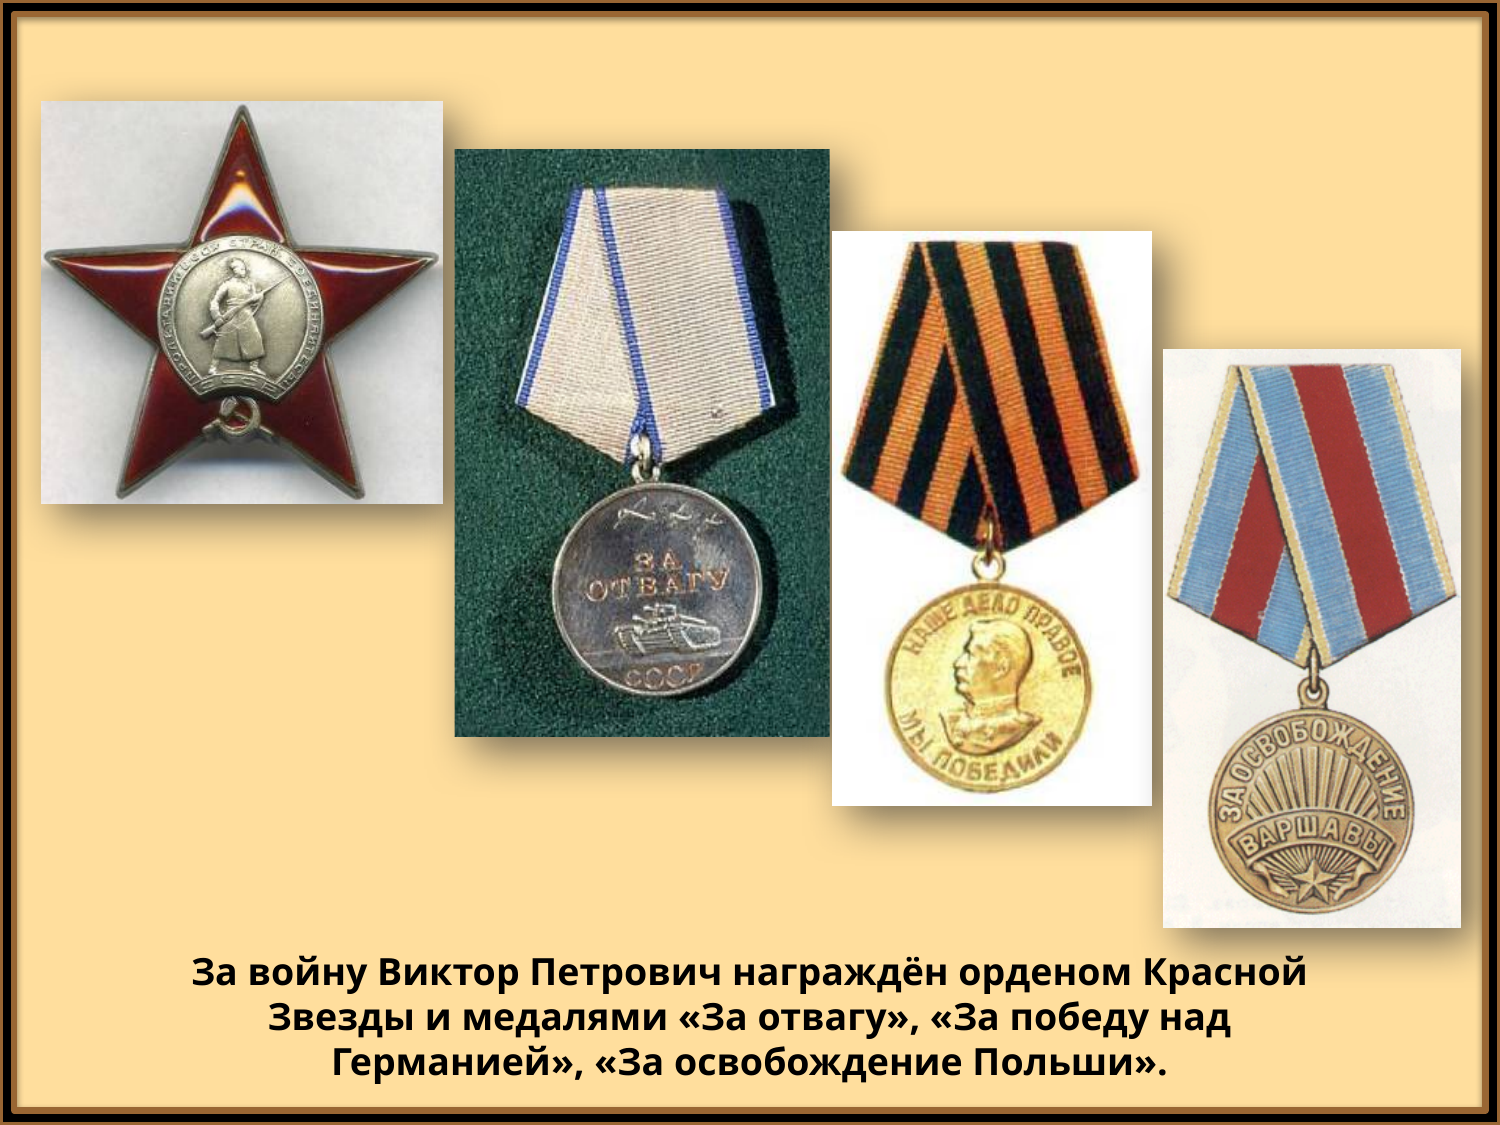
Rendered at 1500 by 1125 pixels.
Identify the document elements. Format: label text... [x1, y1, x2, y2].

picture [454, 148, 830, 737]
picture [41, 101, 444, 504]
text_box [0, 0, 1500, 1125]
picture [1163, 349, 1462, 928]
text_box За войну Виктор Петрович награждён орденом Красной Звезды и медалями «За отвагу», «За победу над Германией», «За освобождение Польши». [123, 940, 1376, 1091]
picture [832, 231, 1152, 807]
